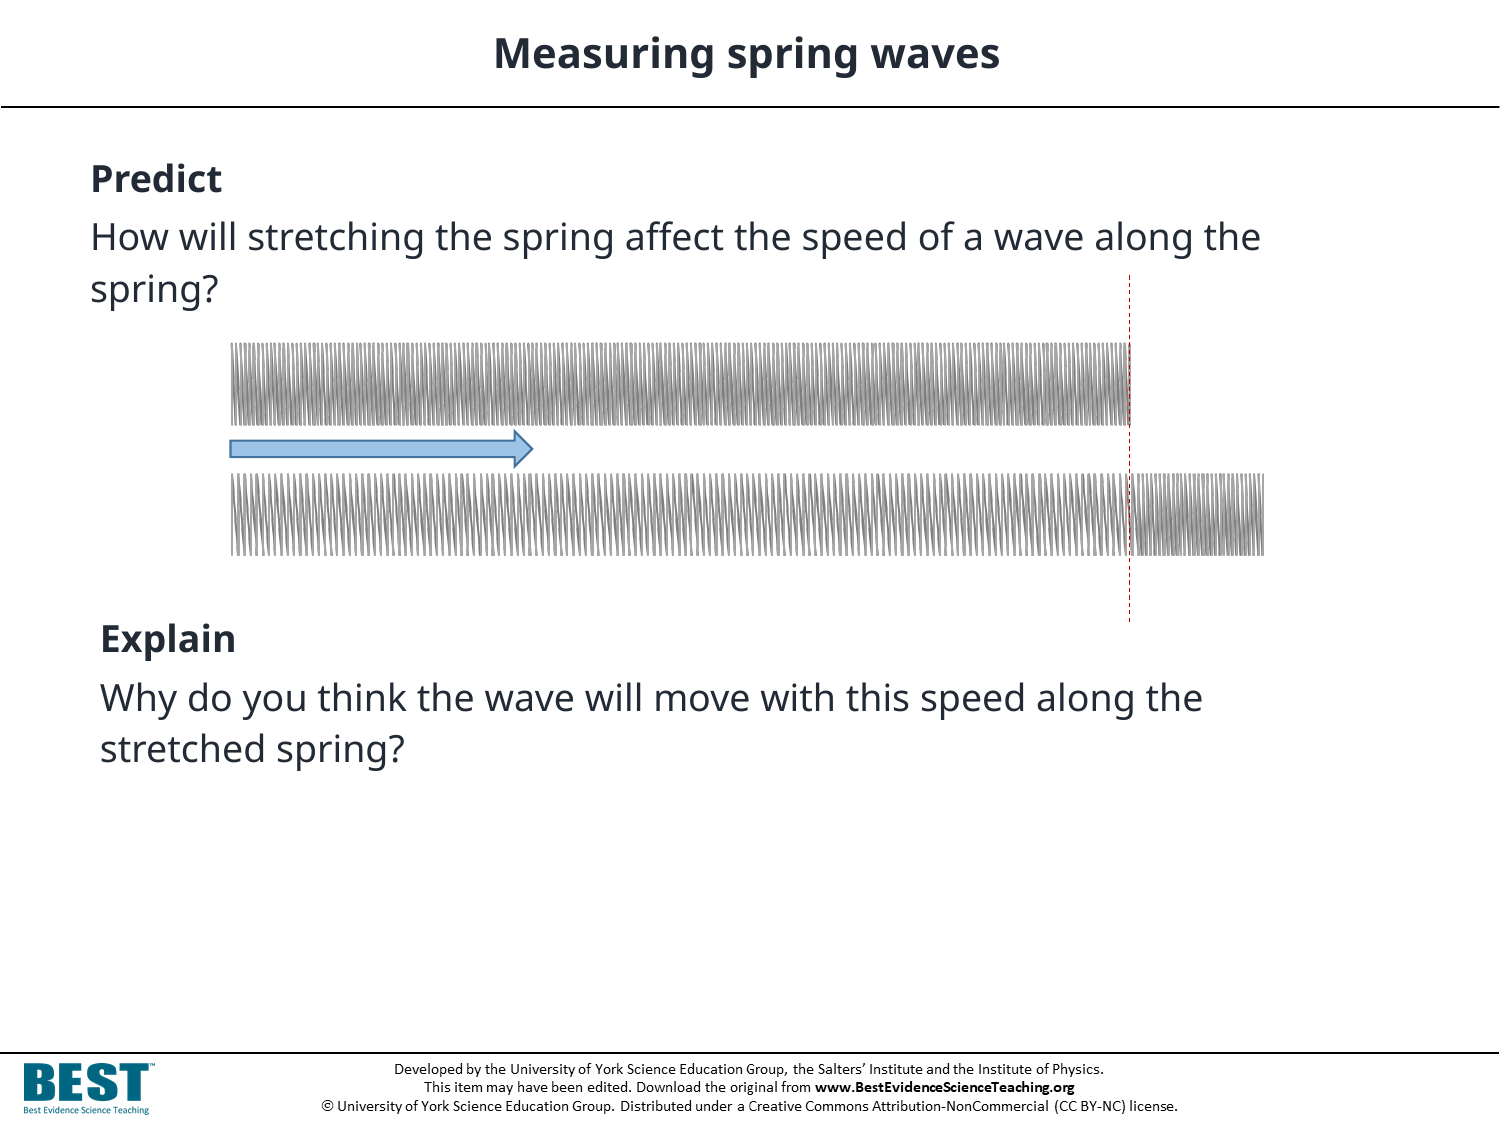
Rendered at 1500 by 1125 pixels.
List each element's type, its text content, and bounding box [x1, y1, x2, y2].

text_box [230, 275, 1264, 623]
text_box Measuring spring waves [23, 4, 1471, 99]
picture [0, 106, 1500, 1125]
